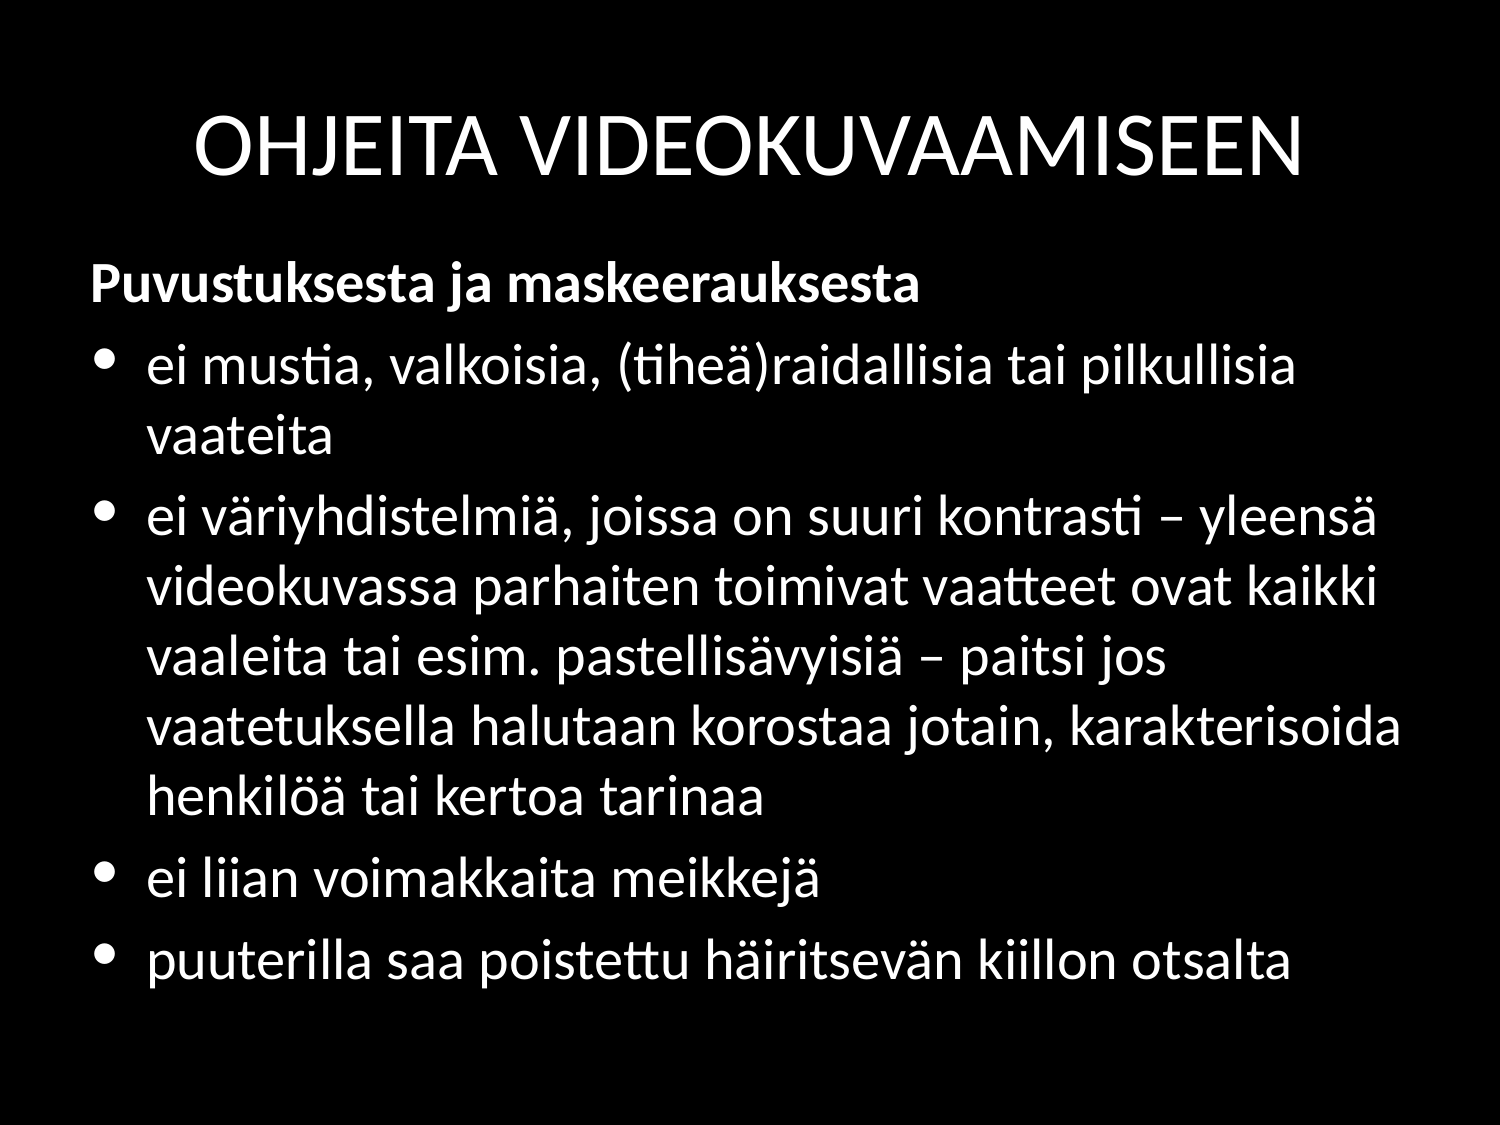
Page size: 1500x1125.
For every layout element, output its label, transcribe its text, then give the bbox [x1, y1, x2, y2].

title OHJEITA VIDEOKUVAAMISEEN [75, 45, 1425, 233]
list Puvustuksesta ja maskeerauksesta ei mustia, valkoisia, (tiheä)raidallisia tai pilkullisia vaateita ei väriyhdistelmiä, joissa on suuri kontrasti – yleensä videokuvassa parhaiten toimivat vaatteet ovat kaikki vaaleita tai esim. pastellisävyisiä – paitsi jos vaatetuksella halutaan korostaa jotain, karakterisoida henkilöä tai kertoa tarinaa ei liian voimakkaita meikkejä puuterilla saa poistettu häiritsevän kiillon otsalta [75, 236, 1482, 1045]
